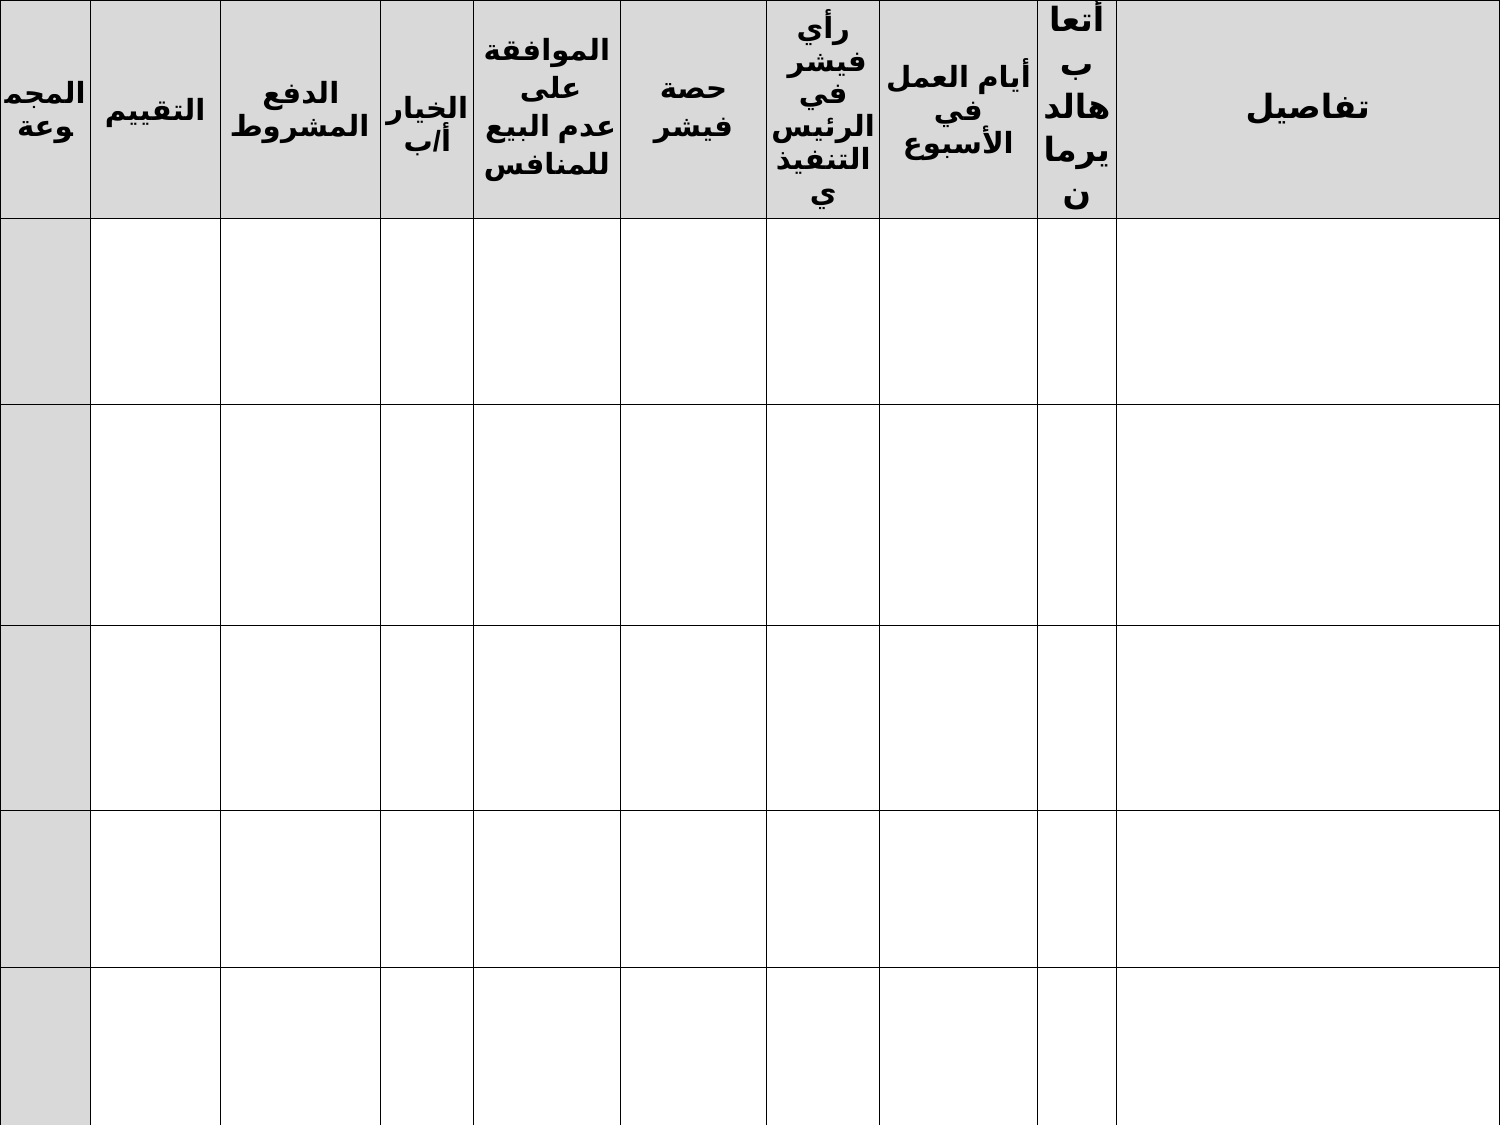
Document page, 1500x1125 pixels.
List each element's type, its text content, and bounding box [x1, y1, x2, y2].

table_cell [767, 219, 879, 404]
table_cell [1038, 811, 1116, 967]
table_cell [1038, 219, 1116, 404]
table_cell [381, 968, 473, 1125]
table_cell [221, 968, 380, 1125]
table_header الخيار أ/ب [381, 1, 473, 218]
table_header رأي فيشر في الرئيس التنفيذي [767, 1, 879, 218]
table_cell [1, 405, 90, 625]
table_cell [381, 219, 473, 404]
table_cell [767, 405, 879, 625]
table_cell [880, 626, 1037, 810]
table_cell [91, 405, 220, 625]
table_header الدفع المشروط [221, 1, 380, 218]
table_cell [621, 626, 766, 810]
table_cell [1117, 219, 1499, 404]
table_cell [91, 811, 220, 967]
table_cell [621, 219, 766, 404]
table_cell [91, 219, 220, 404]
table_cell [767, 968, 879, 1125]
table_cell [621, 968, 766, 1125]
table_cell [767, 811, 879, 967]
table_cell [474, 219, 620, 404]
table_cell [1038, 626, 1116, 810]
table_cell [1117, 811, 1499, 967]
table_cell [91, 626, 220, 810]
table_cell [1038, 405, 1116, 625]
table_header تفاصيل [1117, 1, 1499, 218]
table_cell [1, 219, 90, 404]
table_cell [1117, 968, 1499, 1125]
table_cell [1117, 626, 1499, 810]
table_cell [880, 405, 1037, 625]
table_cell [381, 626, 473, 810]
table_cell [767, 626, 879, 810]
table_header أتعاب هالديرمان [1038, 1, 1116, 218]
table_cell [381, 811, 473, 967]
table_header المجموعة [1, 1, 90, 218]
table_cell [621, 405, 766, 625]
table_header حصة فيشر [621, 1, 766, 218]
table_cell [1117, 405, 1499, 625]
table_cell [474, 626, 620, 810]
table_cell [221, 219, 380, 404]
table_cell [221, 405, 380, 625]
table_cell [1, 811, 90, 967]
table_cell [880, 968, 1037, 1125]
table_cell [880, 219, 1037, 404]
table_cell [880, 811, 1037, 967]
table_header أيام العمل في الأسبوع [880, 1, 1037, 218]
table_cell [1, 968, 90, 1125]
table_cell [91, 968, 220, 1125]
table_cell [1, 626, 90, 810]
table_cell [474, 405, 620, 625]
table_header الموافقة على عدم البيع للمنافس [474, 1, 620, 218]
table_cell [474, 811, 620, 967]
table_cell [221, 811, 380, 967]
table_cell [381, 405, 473, 625]
table_cell [1038, 968, 1116, 1125]
table_cell [474, 968, 620, 1125]
table_cell [621, 811, 766, 967]
table_cell [221, 626, 380, 810]
table_header التقييم [91, 1, 220, 218]
